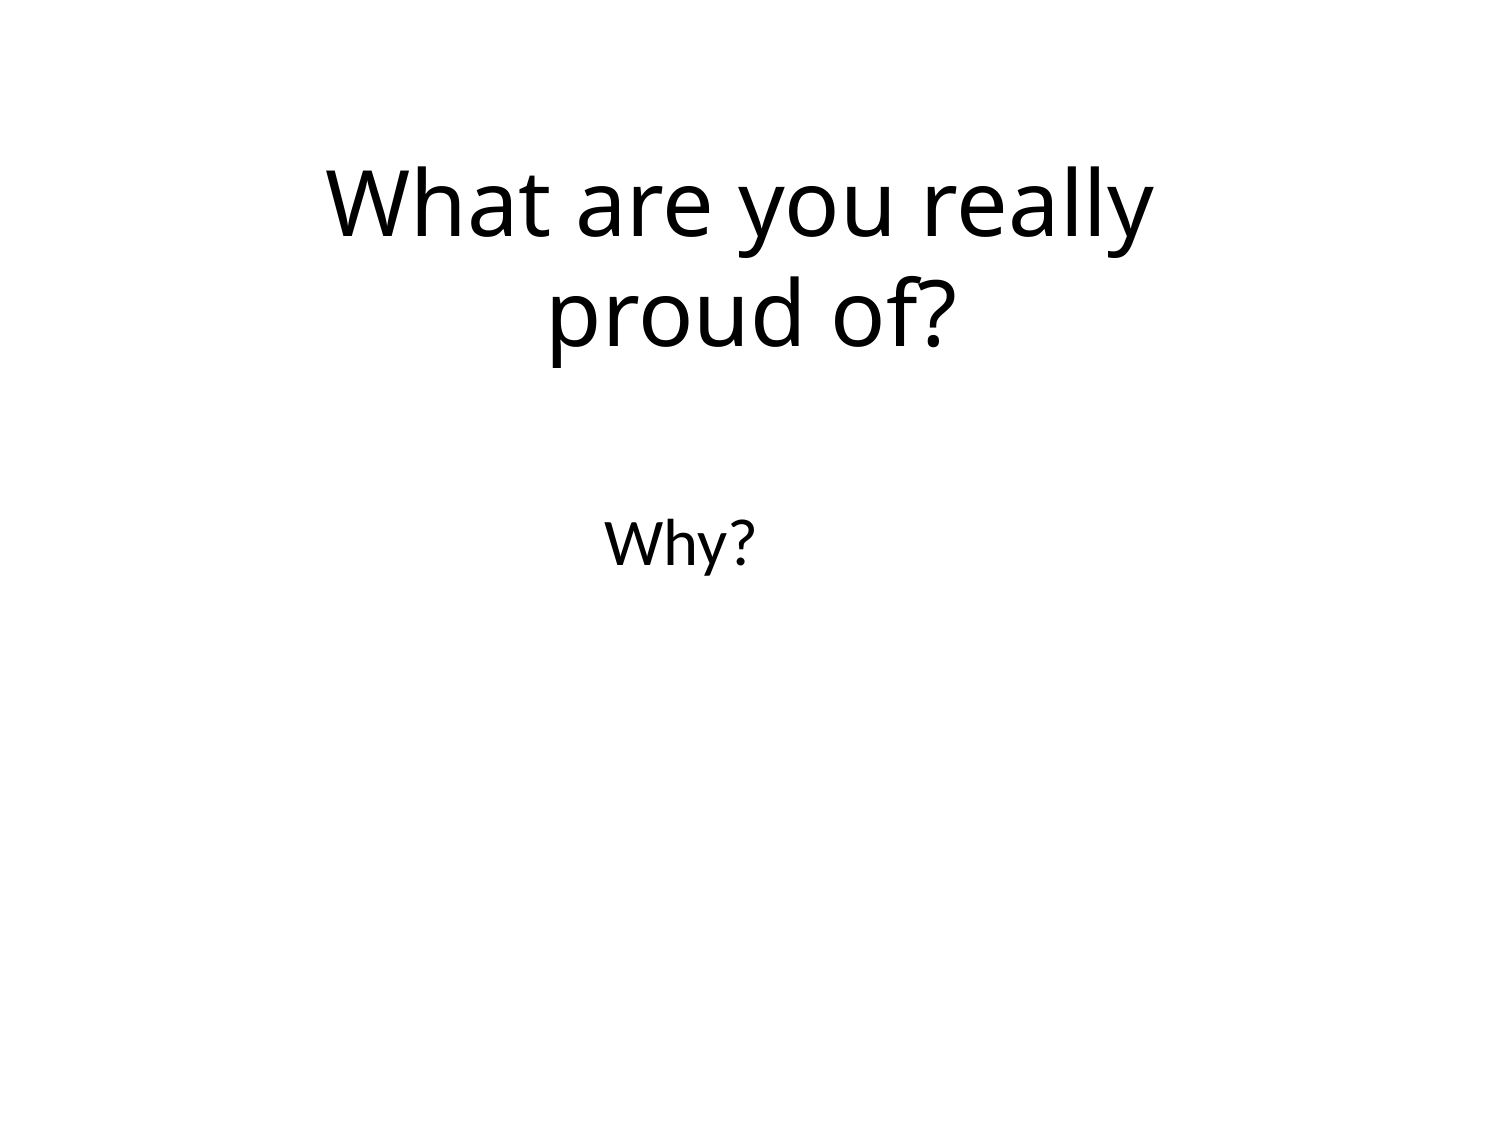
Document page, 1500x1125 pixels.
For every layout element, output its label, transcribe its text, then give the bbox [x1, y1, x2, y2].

text_box What are you really proud of? [76, 137, 1427, 501]
text_box Why? [64, 491, 1425, 1005]
